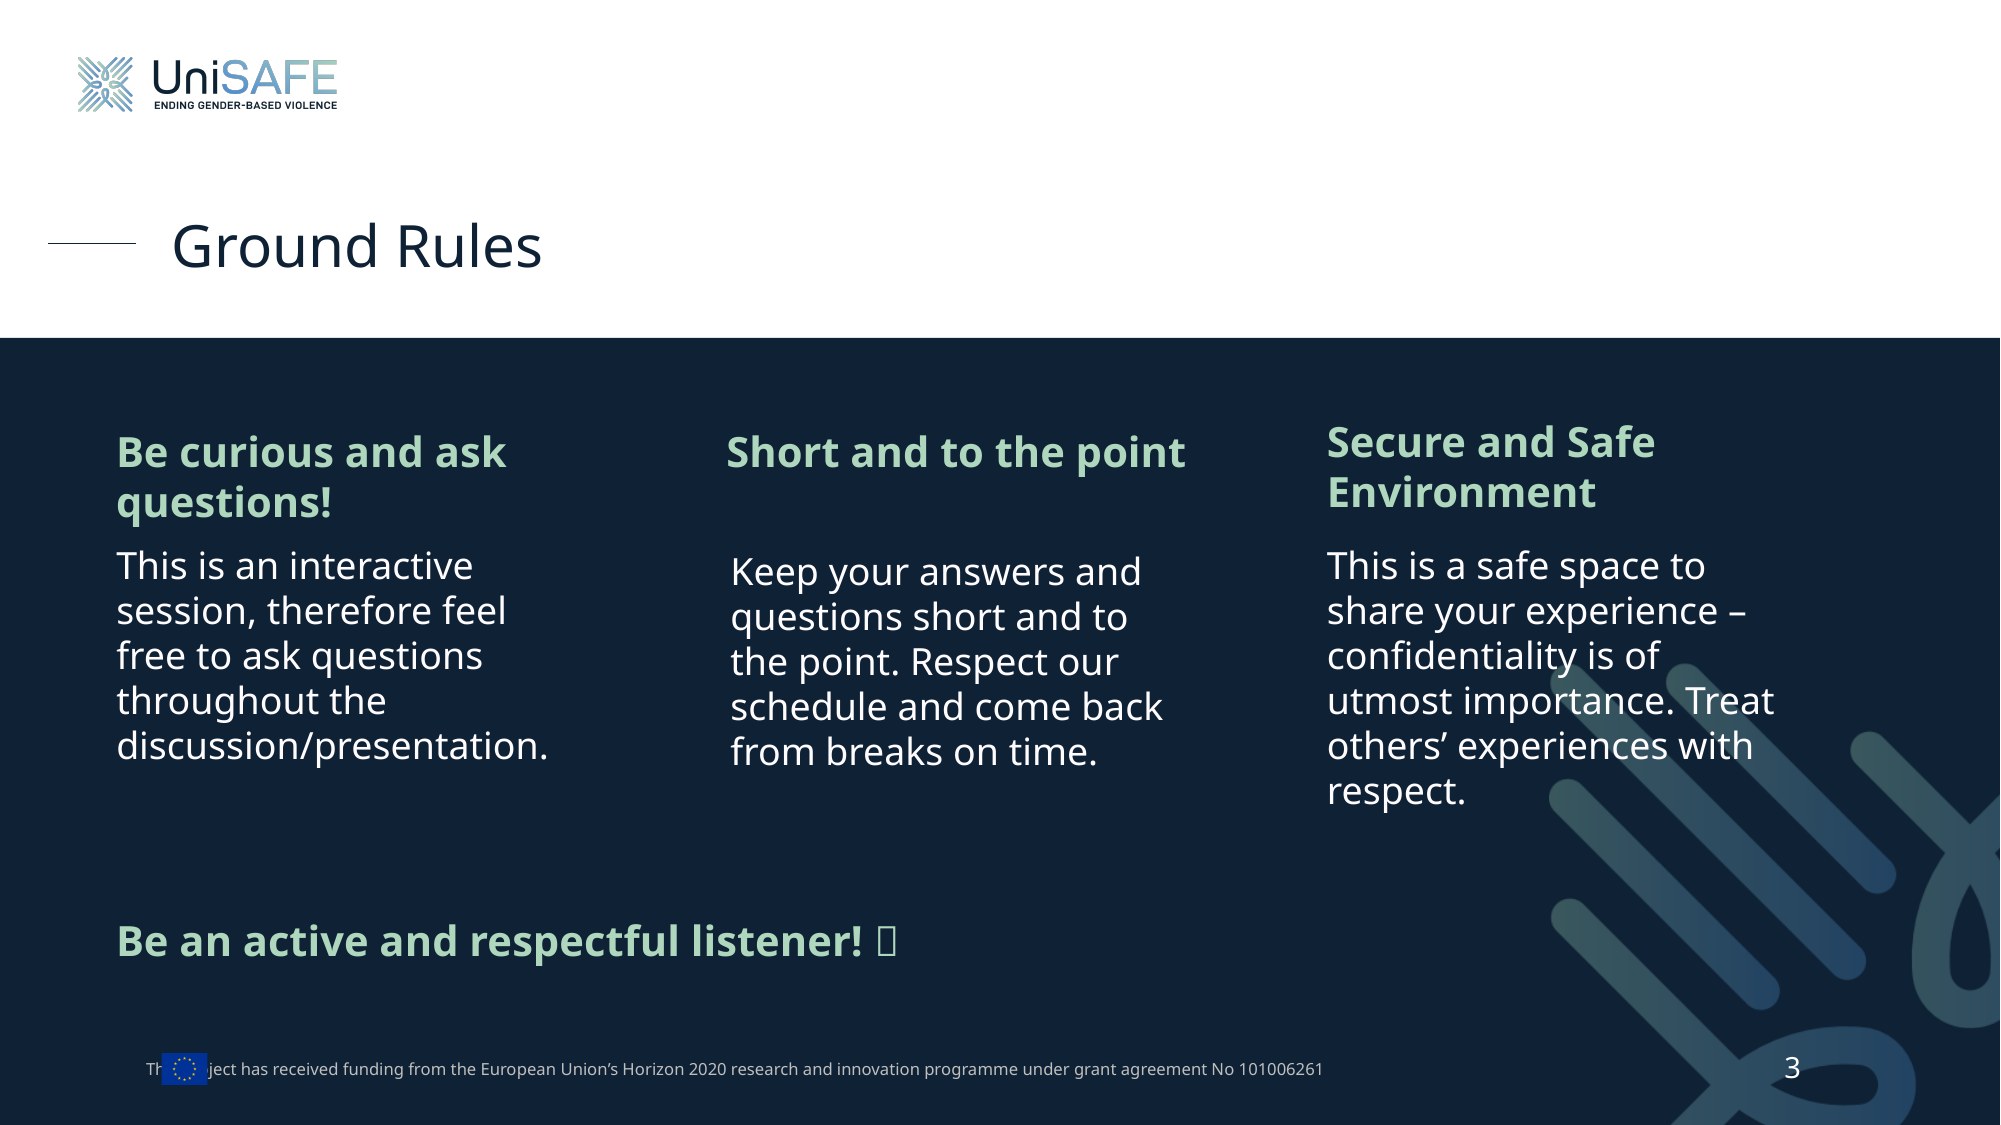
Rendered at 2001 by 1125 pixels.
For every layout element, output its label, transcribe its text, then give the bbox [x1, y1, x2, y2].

picture [78, 57, 337, 112]
text_box Secure and Safe Environment [1311, 407, 1838, 523]
text_box This is a safe space to share your experience – confidentiality is of utmost importance. Treat others’ experiences with respect. [1311, 534, 1801, 820]
text_box Short and to the point [711, 418, 1238, 484]
text_box This is an interactive session, therefore feel free to ask questions throughout the discussion/presentation. [101, 534, 590, 775]
text_box Be an active and respectful listener!  [101, 906, 1267, 972]
text_box Be curious and ask questions! [101, 418, 627, 534]
title Ground Rules [171, 185, 1827, 313]
text_box Keep your answers and questions short and to the point. Respect our schedule and come back from breaks on time. [715, 540, 1205, 781]
